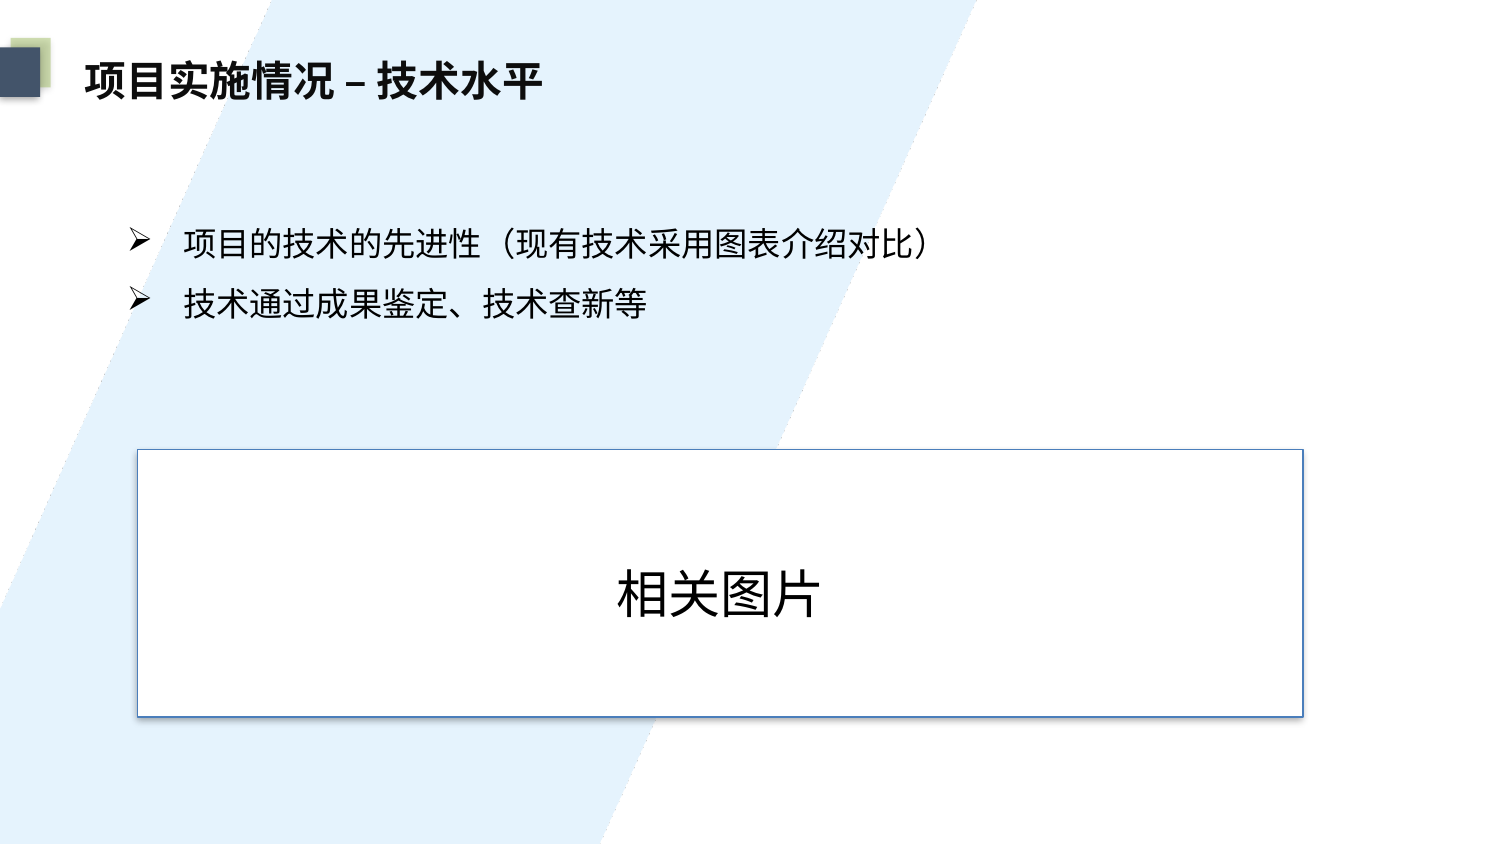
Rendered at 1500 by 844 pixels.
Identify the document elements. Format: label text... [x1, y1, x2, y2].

text_box [137, 449, 1304, 718]
text_box 相关图片 [485, 555, 956, 630]
text_box [0, 47, 41, 98]
text_box 项目实施情况 – 技术水平 [73, 48, 556, 111]
text_box [10, 37, 51, 88]
picture [0, 0, 977, 844]
text_box 项目的技术的先进性（现有技术采用图表介绍对比） 技术通过成果鉴定、技术查新等 [115, 197, 998, 329]
